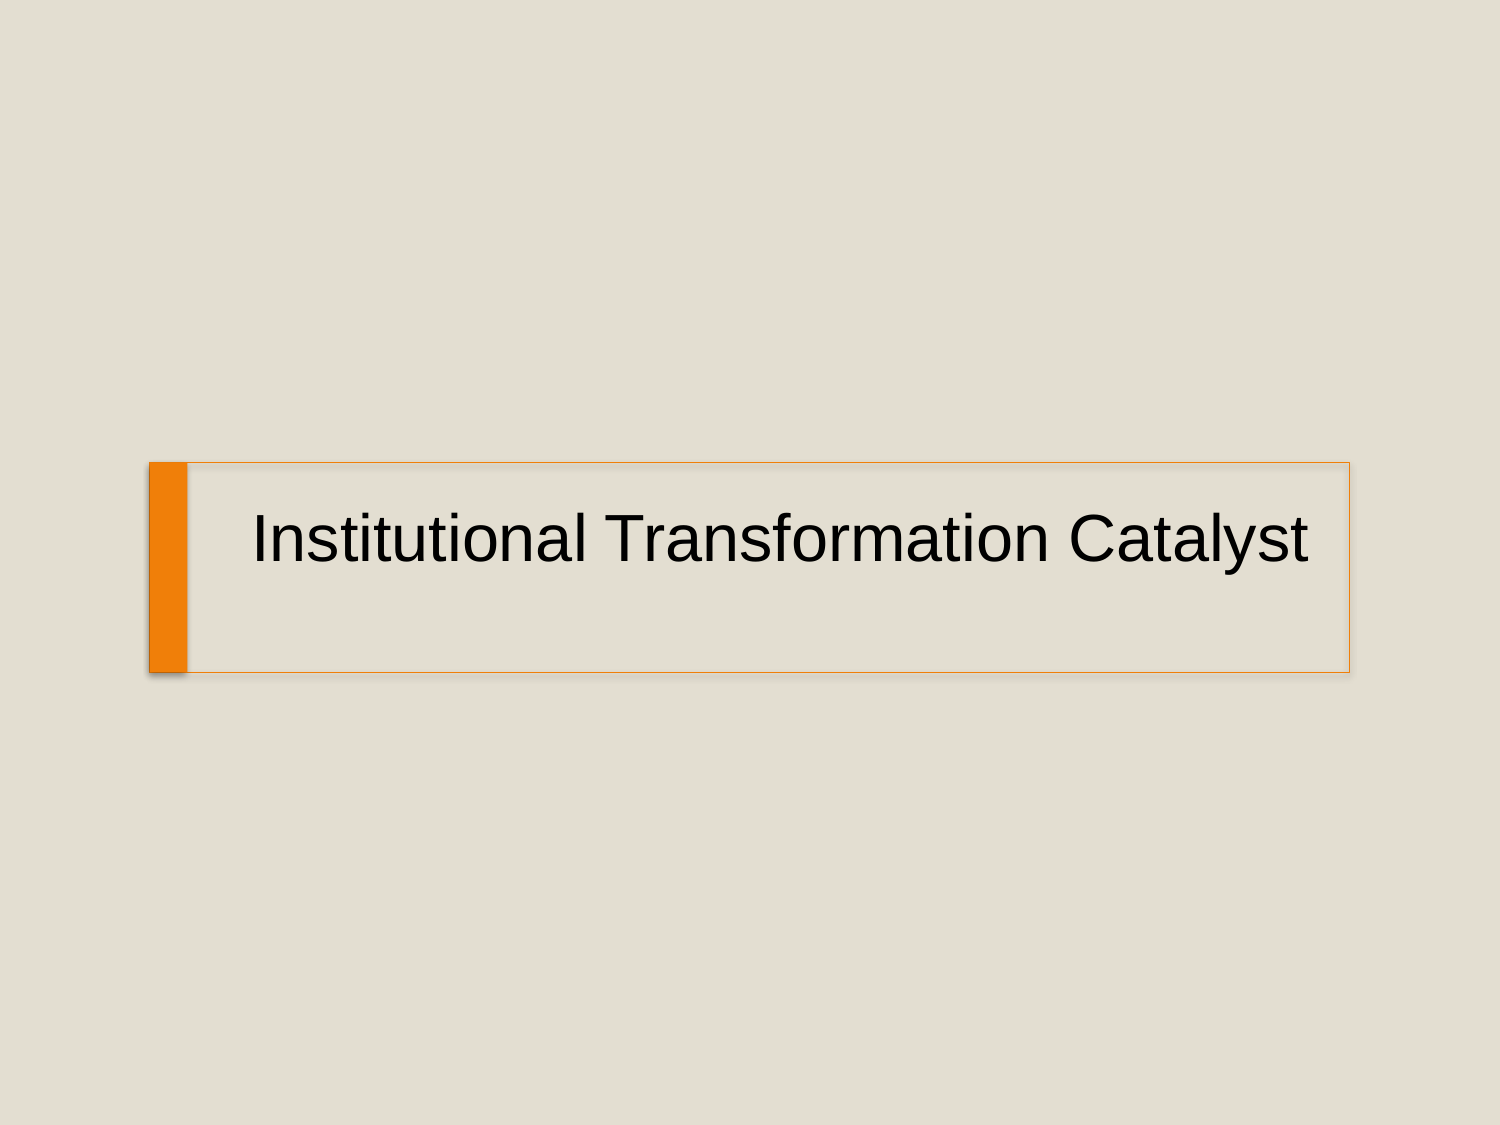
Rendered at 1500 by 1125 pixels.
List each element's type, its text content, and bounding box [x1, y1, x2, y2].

title Institutional Transformation Catalyst [200, 487, 1325, 663]
